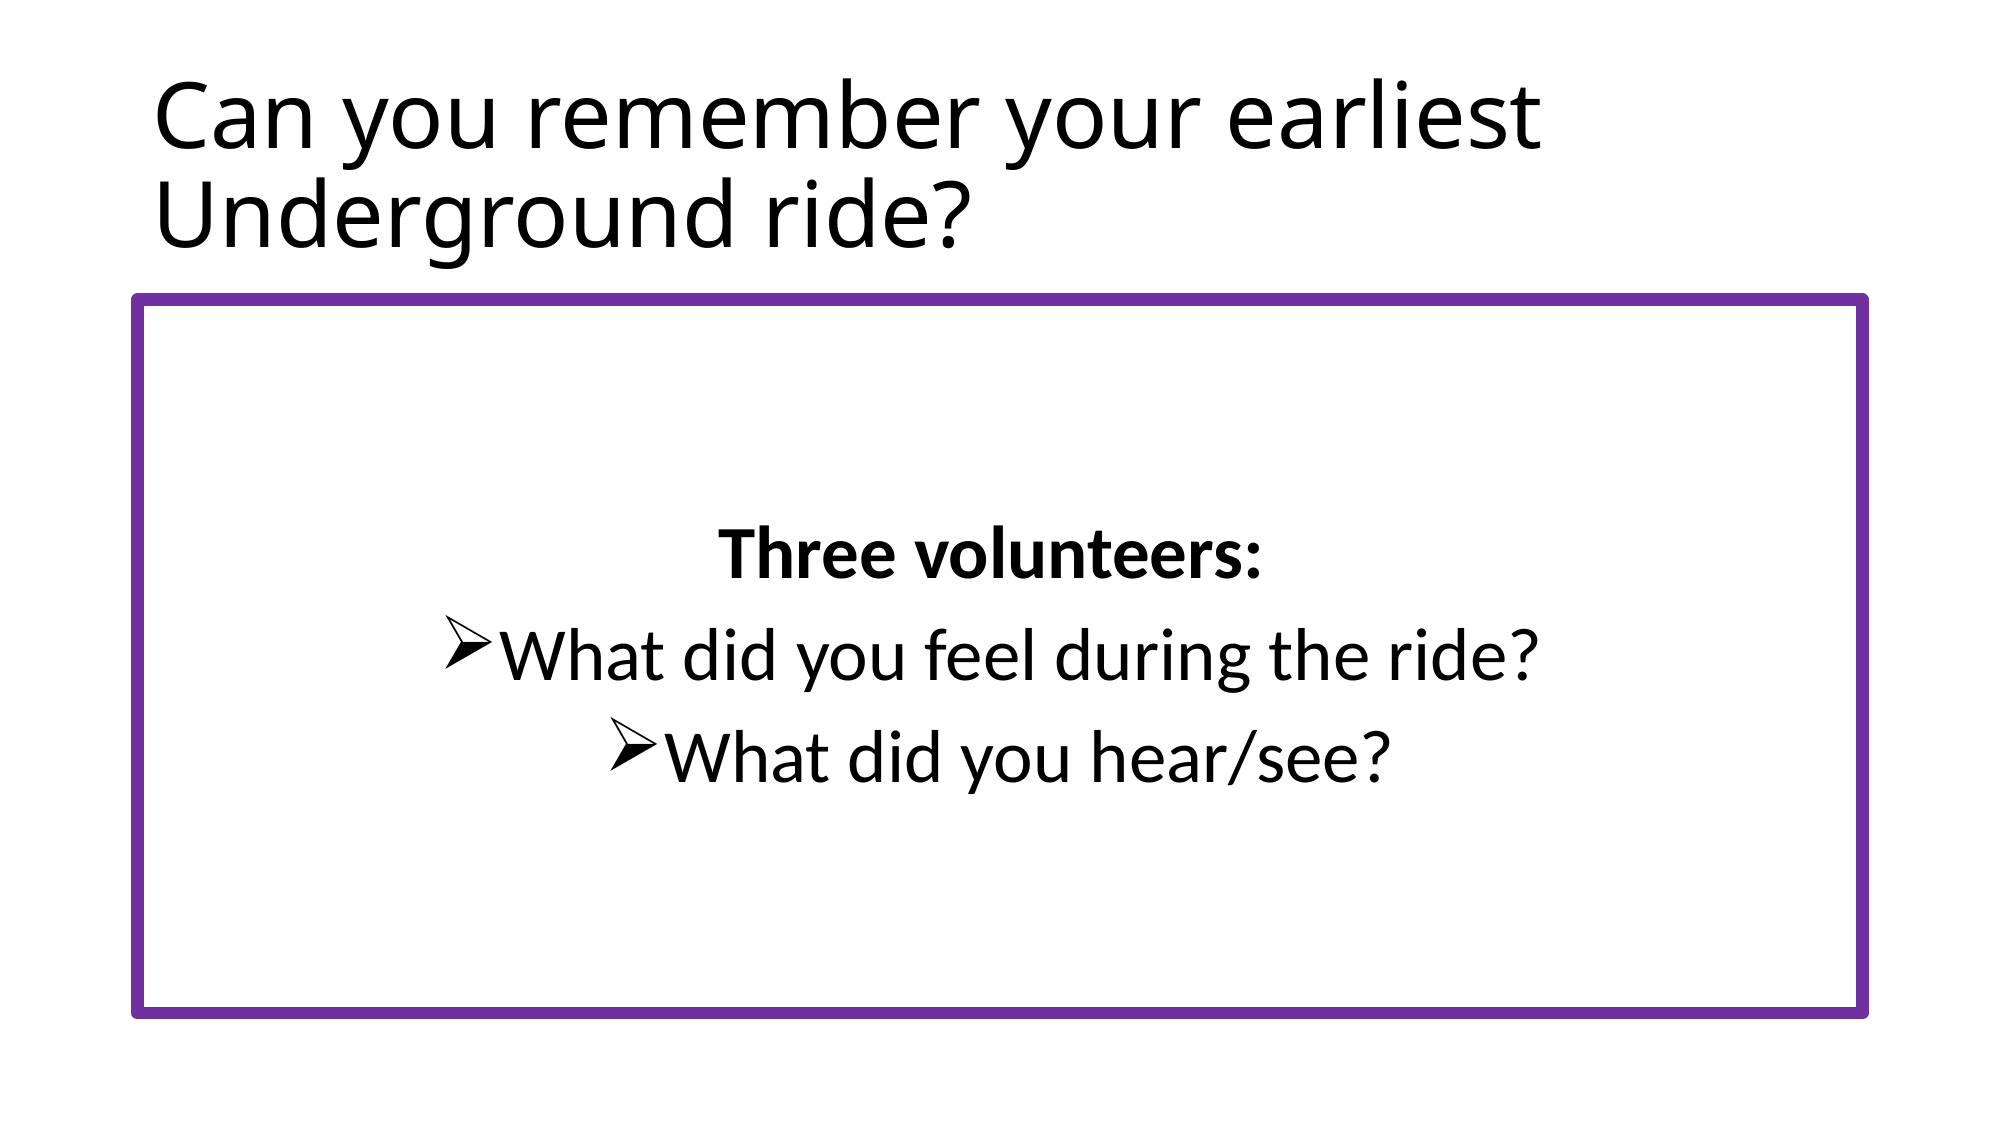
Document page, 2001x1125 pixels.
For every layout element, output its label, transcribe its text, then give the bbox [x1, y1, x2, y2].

list Three volunteers: What did you feel during the ride? What did you hear/see? [137, 299, 1863, 1014]
title Can you remember your earliest Underground ride? [137, 59, 1863, 278]
